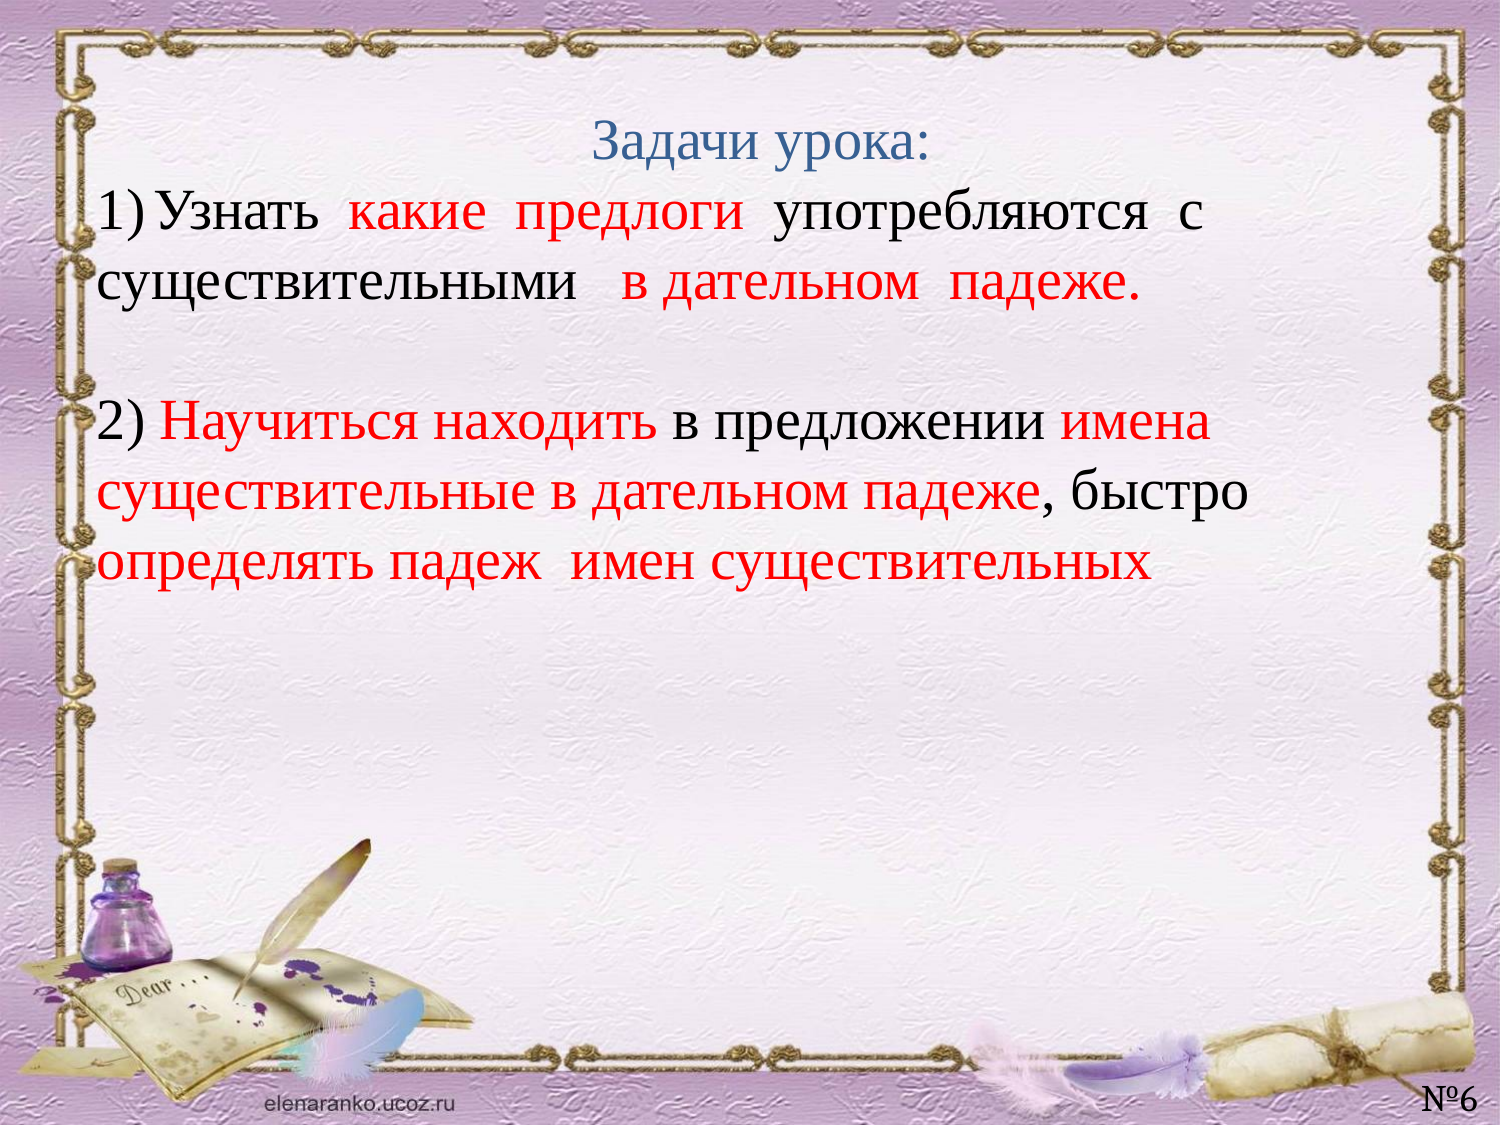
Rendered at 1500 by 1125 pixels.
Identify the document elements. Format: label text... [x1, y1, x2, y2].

picture [0, 0, 1500, 1125]
text_box Задачи урока: Узнать какие предлоги употребляются с существительными в дательном падеже. 2) Научиться находить в предложении имена существительные в дательном падеже, быстро определять падеж имен существительных [82, 93, 1442, 599]
text_box №6 [1406, 1066, 1500, 1125]
